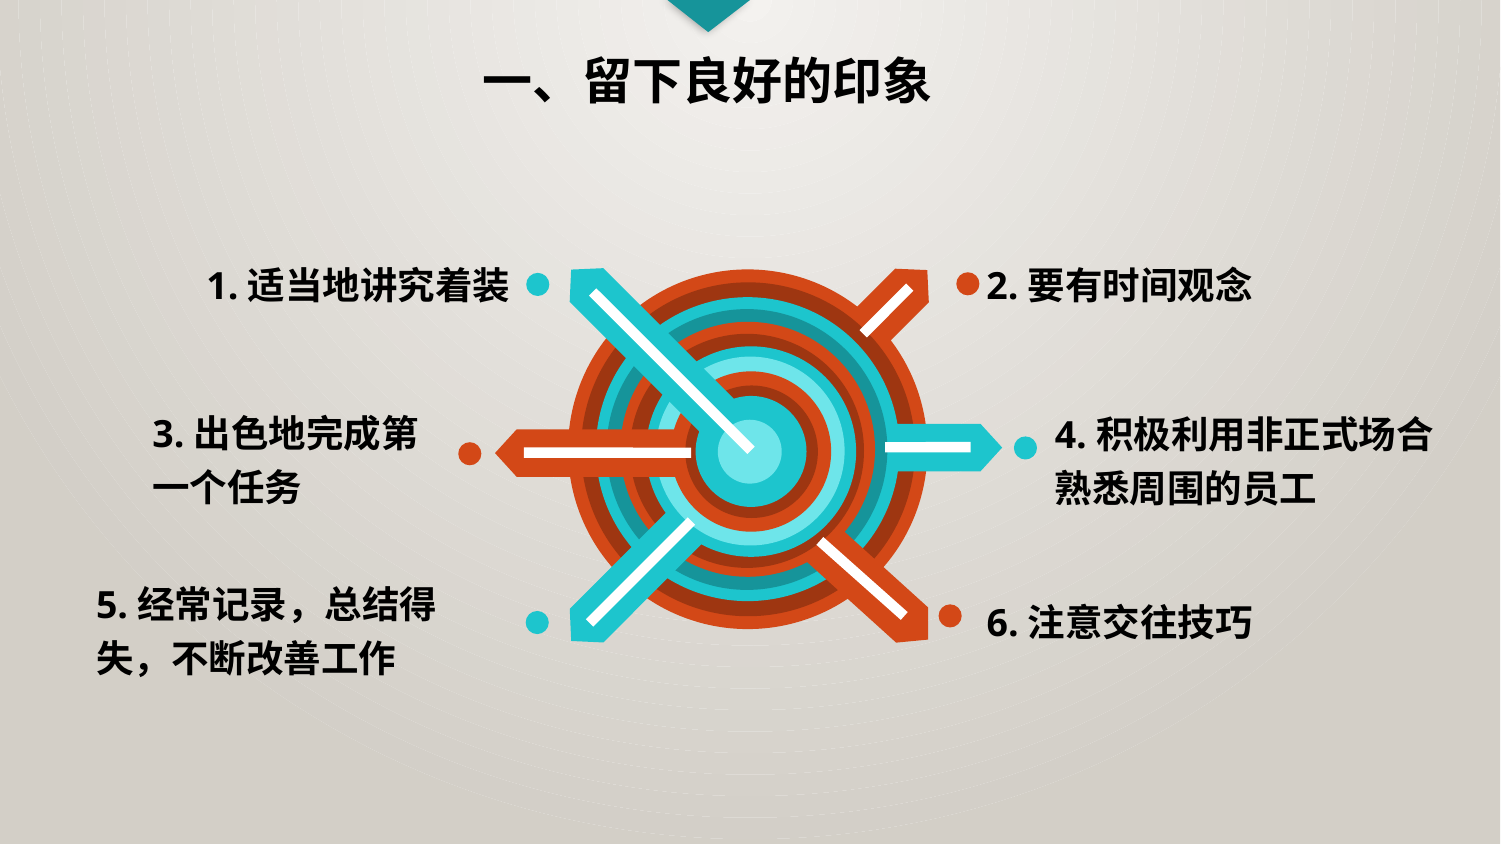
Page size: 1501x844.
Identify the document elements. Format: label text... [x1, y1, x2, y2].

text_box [569, 268, 807, 507]
text_box 3.出色地完成第一个任务 [152, 400, 424, 446]
text_box [526, 272, 550, 296]
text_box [807, 321, 929, 643]
text_box [1013, 436, 1037, 460]
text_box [569, 346, 857, 643]
text_box [665, 0, 752, 34]
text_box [807, 268, 929, 297]
text_box 2.要有时间观念 [986, 253, 1377, 305]
text_box [956, 272, 980, 296]
text_box [458, 442, 482, 466]
text_box 一、留下良好的印象 [467, 42, 949, 117]
text_box 5.经常记录，总结得失，不断改善工作 [96, 572, 490, 617]
text_box 6.注意交往技巧 [986, 589, 1442, 641]
text_box 4.积极利用非正式场合熟悉周围的员工 [1054, 401, 1462, 453]
text_box [525, 610, 549, 635]
text_box [938, 604, 962, 628]
text_box 1.适当地讲究着装 [117, 253, 511, 298]
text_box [494, 371, 832, 532]
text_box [807, 297, 1003, 602]
